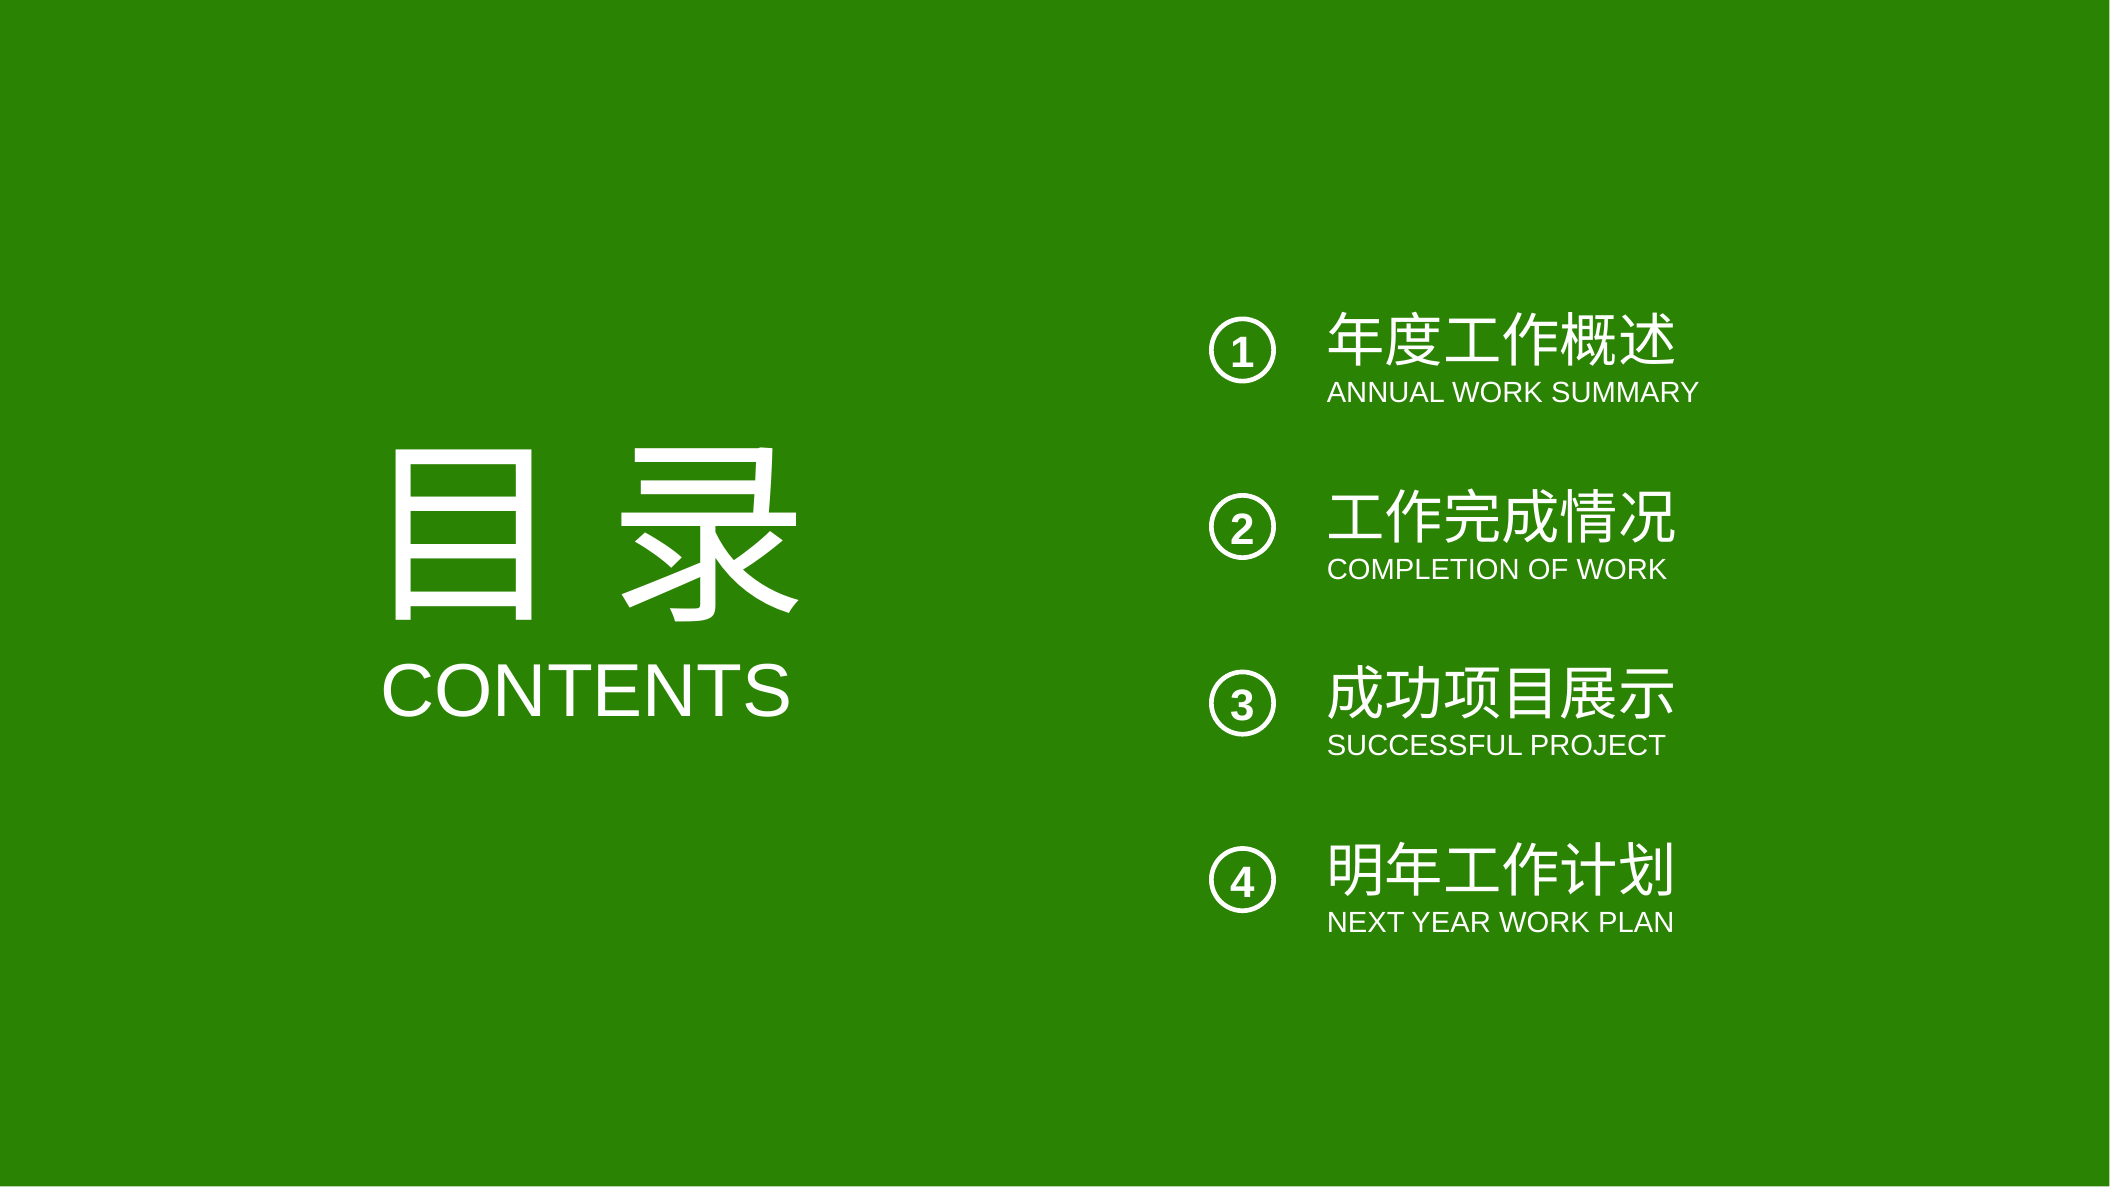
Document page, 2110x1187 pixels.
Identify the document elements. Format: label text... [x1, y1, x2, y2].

text_box 目 录 [331, 405, 842, 641]
text_box 1 [1210, 317, 1275, 383]
text_box 2 [1210, 494, 1275, 559]
text_box 3 [1210, 670, 1275, 736]
text_box 4 [1210, 847, 1275, 912]
text_box CONTENTS [316, 641, 858, 732]
text_box [0, 0, 2110, 1187]
